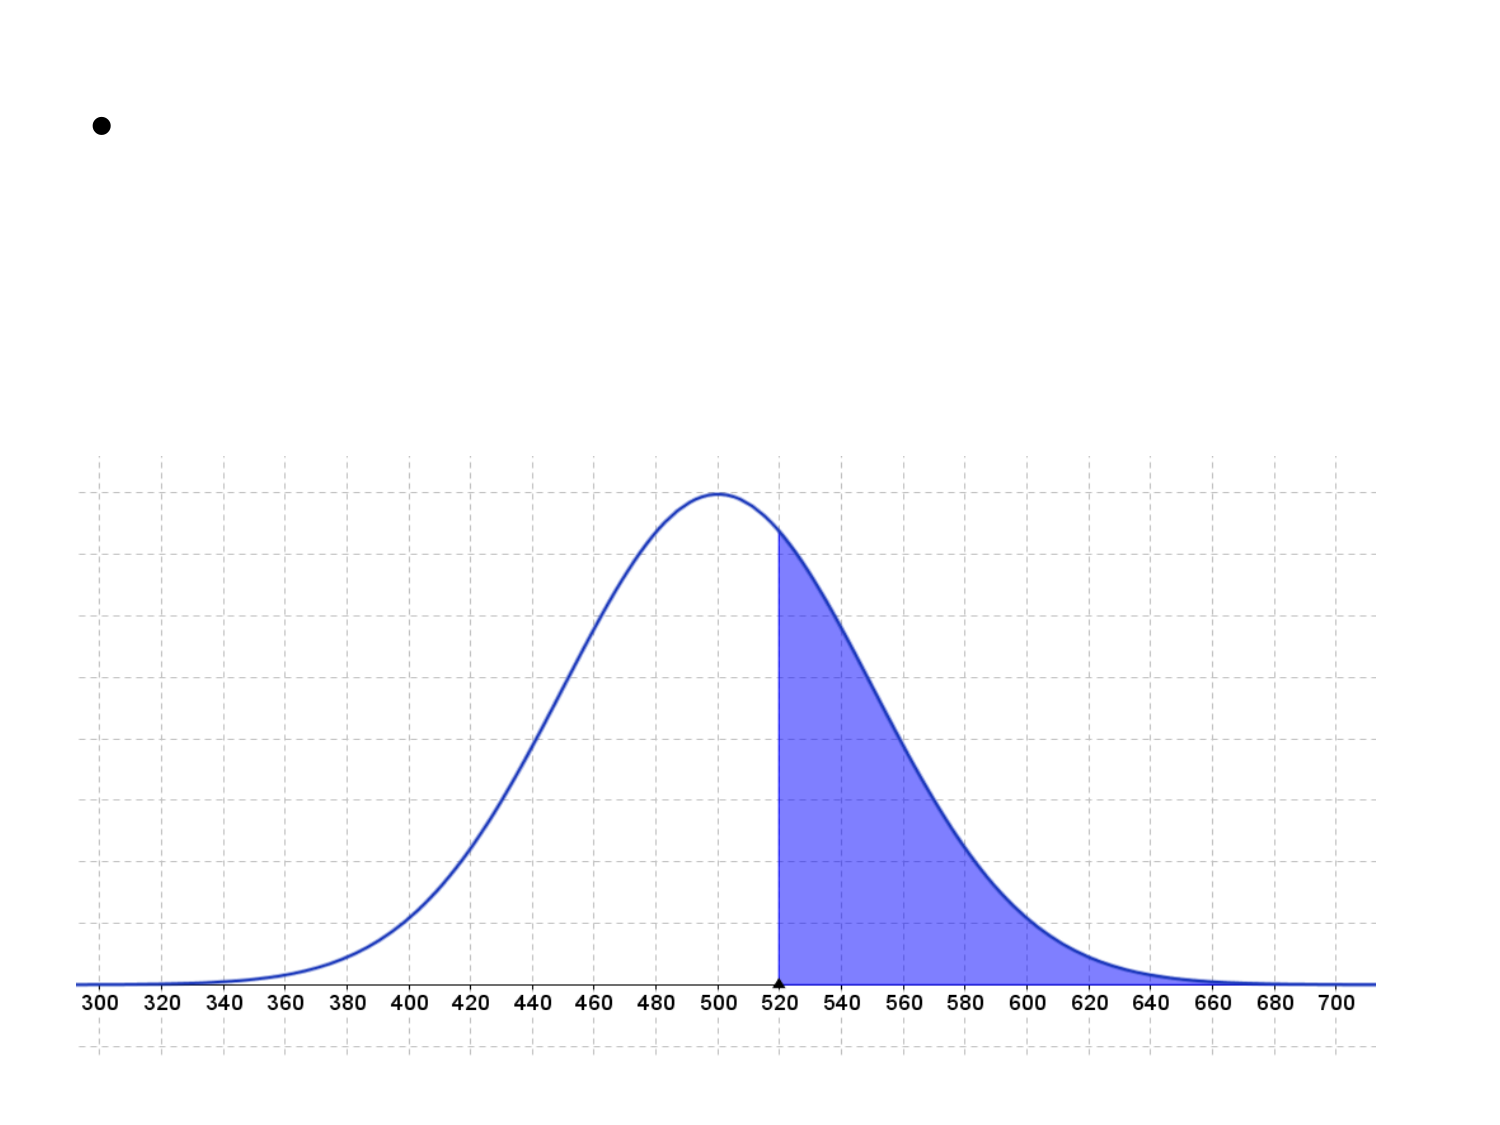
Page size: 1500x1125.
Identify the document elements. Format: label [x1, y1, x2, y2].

picture [76, 455, 1377, 1059]
